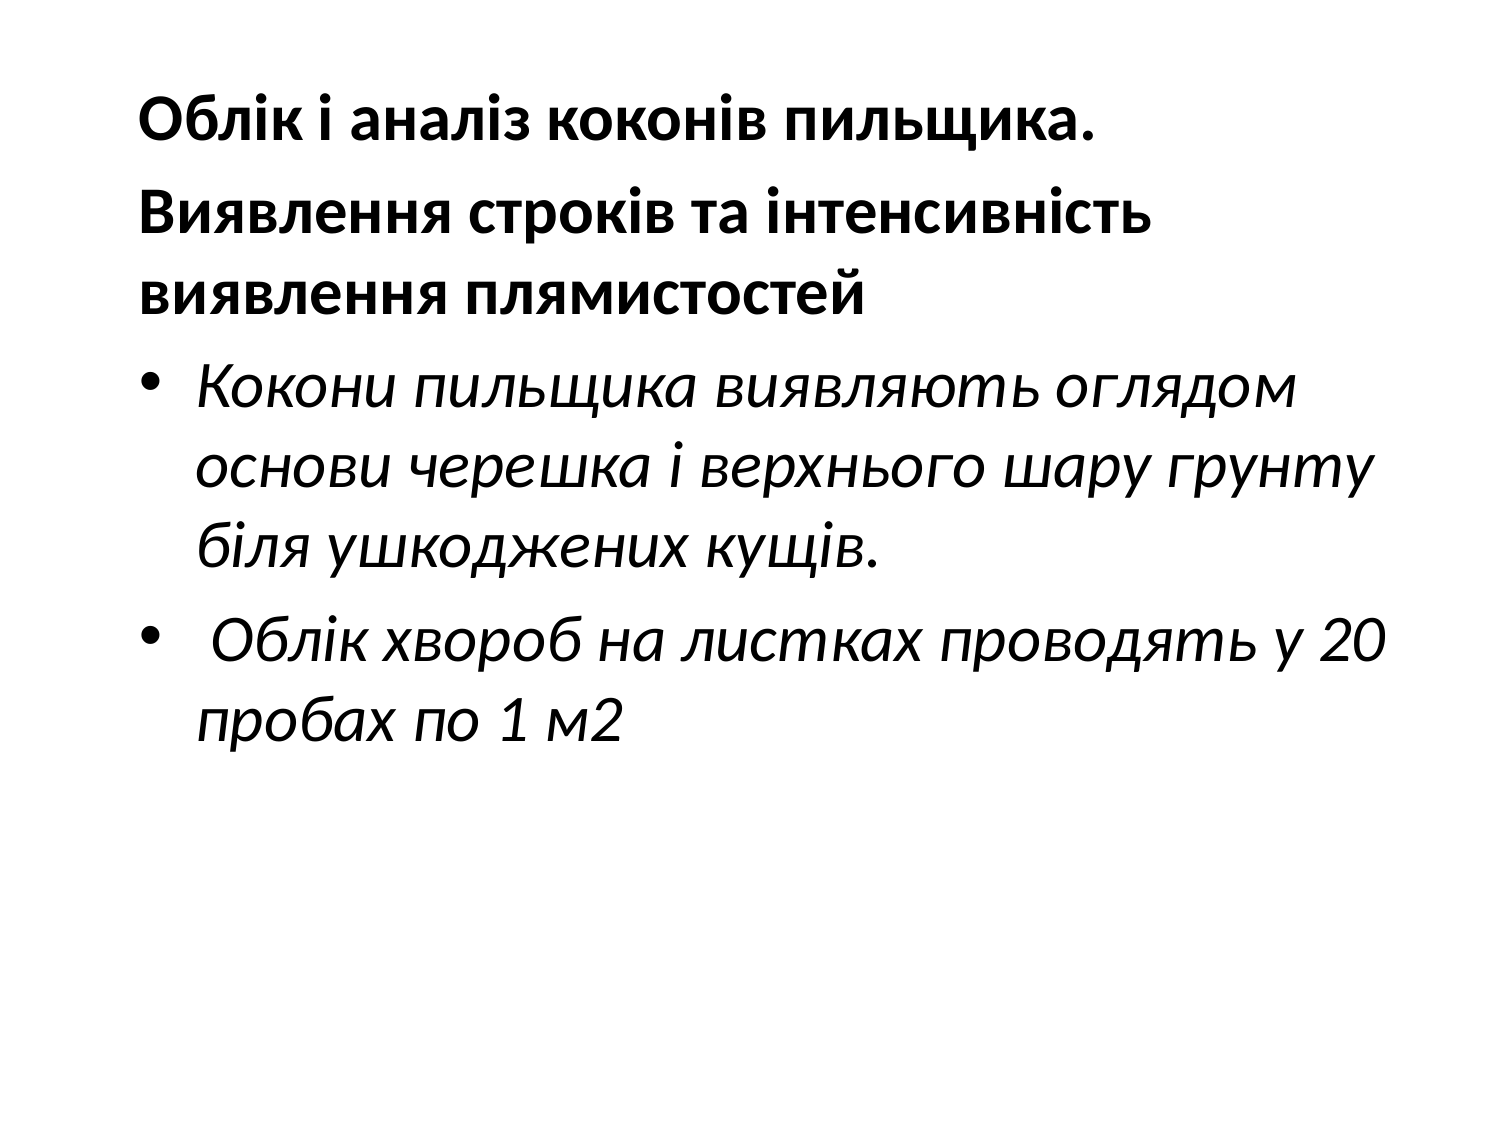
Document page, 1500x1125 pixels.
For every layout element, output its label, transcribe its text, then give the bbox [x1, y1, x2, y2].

list Облік і аналіз коконів пильщика. Виявлення строків та інтенсивність виявлення плямистостей Кокони пильщика виявляють оглядом основи черешка і верхнього шару грунту біля ушкоджених кущів. Облік хвороб на листках проводять у 20 пробах по 1 м2 [123, 66, 1474, 809]
